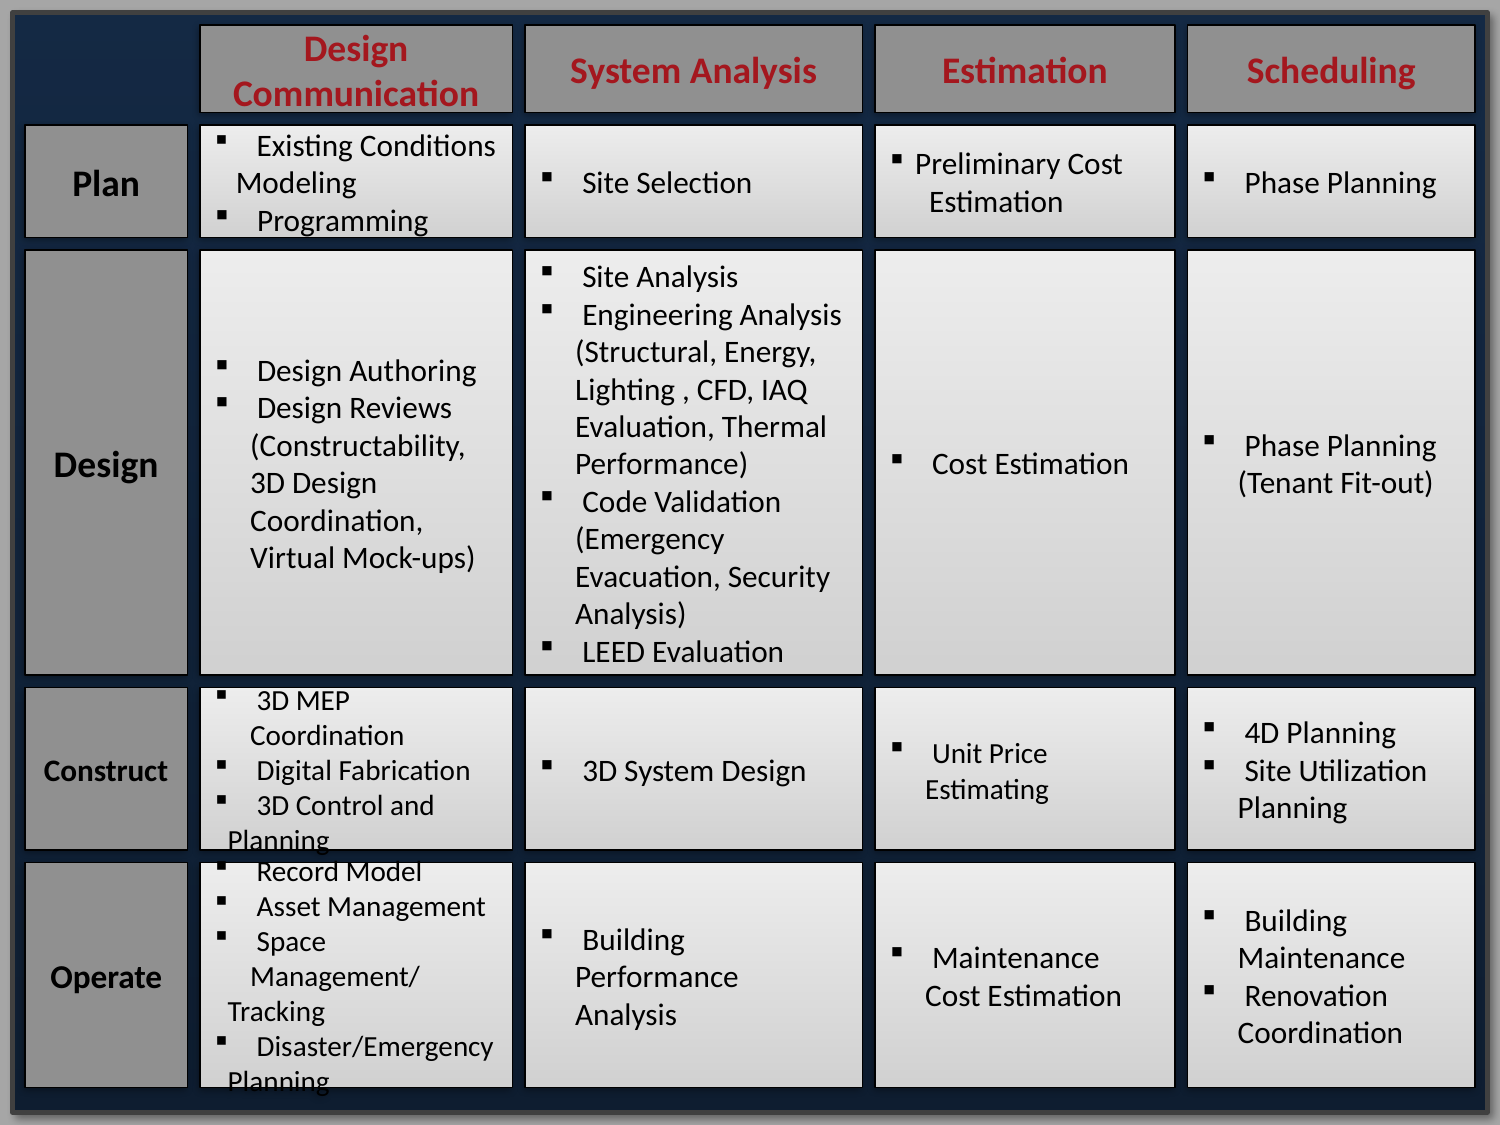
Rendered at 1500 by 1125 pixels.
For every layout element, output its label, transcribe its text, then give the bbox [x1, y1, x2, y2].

text_box Phase Planning [1187, 124, 1476, 238]
text_box 4D Planning Site Utilization Planning [1187, 687, 1476, 851]
text_box Plan [24, 124, 188, 238]
text_box Existing Conditions Modeling Programming [199, 124, 513, 238]
text_box Site Analysis Engineering Analysis (Structural, Energy, Lighting , CFD, IAQ Evaluation, Thermal Performance) Code Validation (Emergency Evacuation, Security Analysis) LEED Evaluation [524, 249, 863, 676]
text_box 3D System Design [524, 687, 863, 851]
text_box Maintenance Cost Estimation [874, 862, 1176, 1088]
text_box Estimation [874, 24, 1176, 113]
text_box Phase Planning (Tenant Fit-out) [1187, 249, 1476, 676]
text_box Record Model Asset Management Space Management/ Tracking Disaster/Emergency Planning [199, 862, 513, 1088]
text_box Site Selection [524, 124, 863, 238]
text_box Unit Price Estimating [874, 687, 1176, 851]
text_box Building Performance Analysis [524, 862, 863, 1088]
text_box Operate [24, 862, 188, 1088]
text_box Cost Estimation [874, 249, 1176, 676]
text_box [10, 10, 1490, 1115]
text_box Design [24, 249, 188, 676]
text_box Scheduling [1187, 24, 1476, 113]
text_box Construct [24, 687, 188, 851]
text_box Design Communication [199, 24, 513, 113]
text_box Design Authoring Design Reviews (Constructability, 3D Design Coordination, Virtual Mock-ups) [199, 249, 513, 676]
text_box 3D MEP Coordination Digital Fabrication 3D Control and Planning [199, 687, 513, 851]
text_box Building Maintenance Renovation Coordination [1187, 862, 1476, 1088]
text_box System Analysis [524, 24, 863, 113]
text_box Preliminary Cost Estimation [874, 124, 1176, 238]
